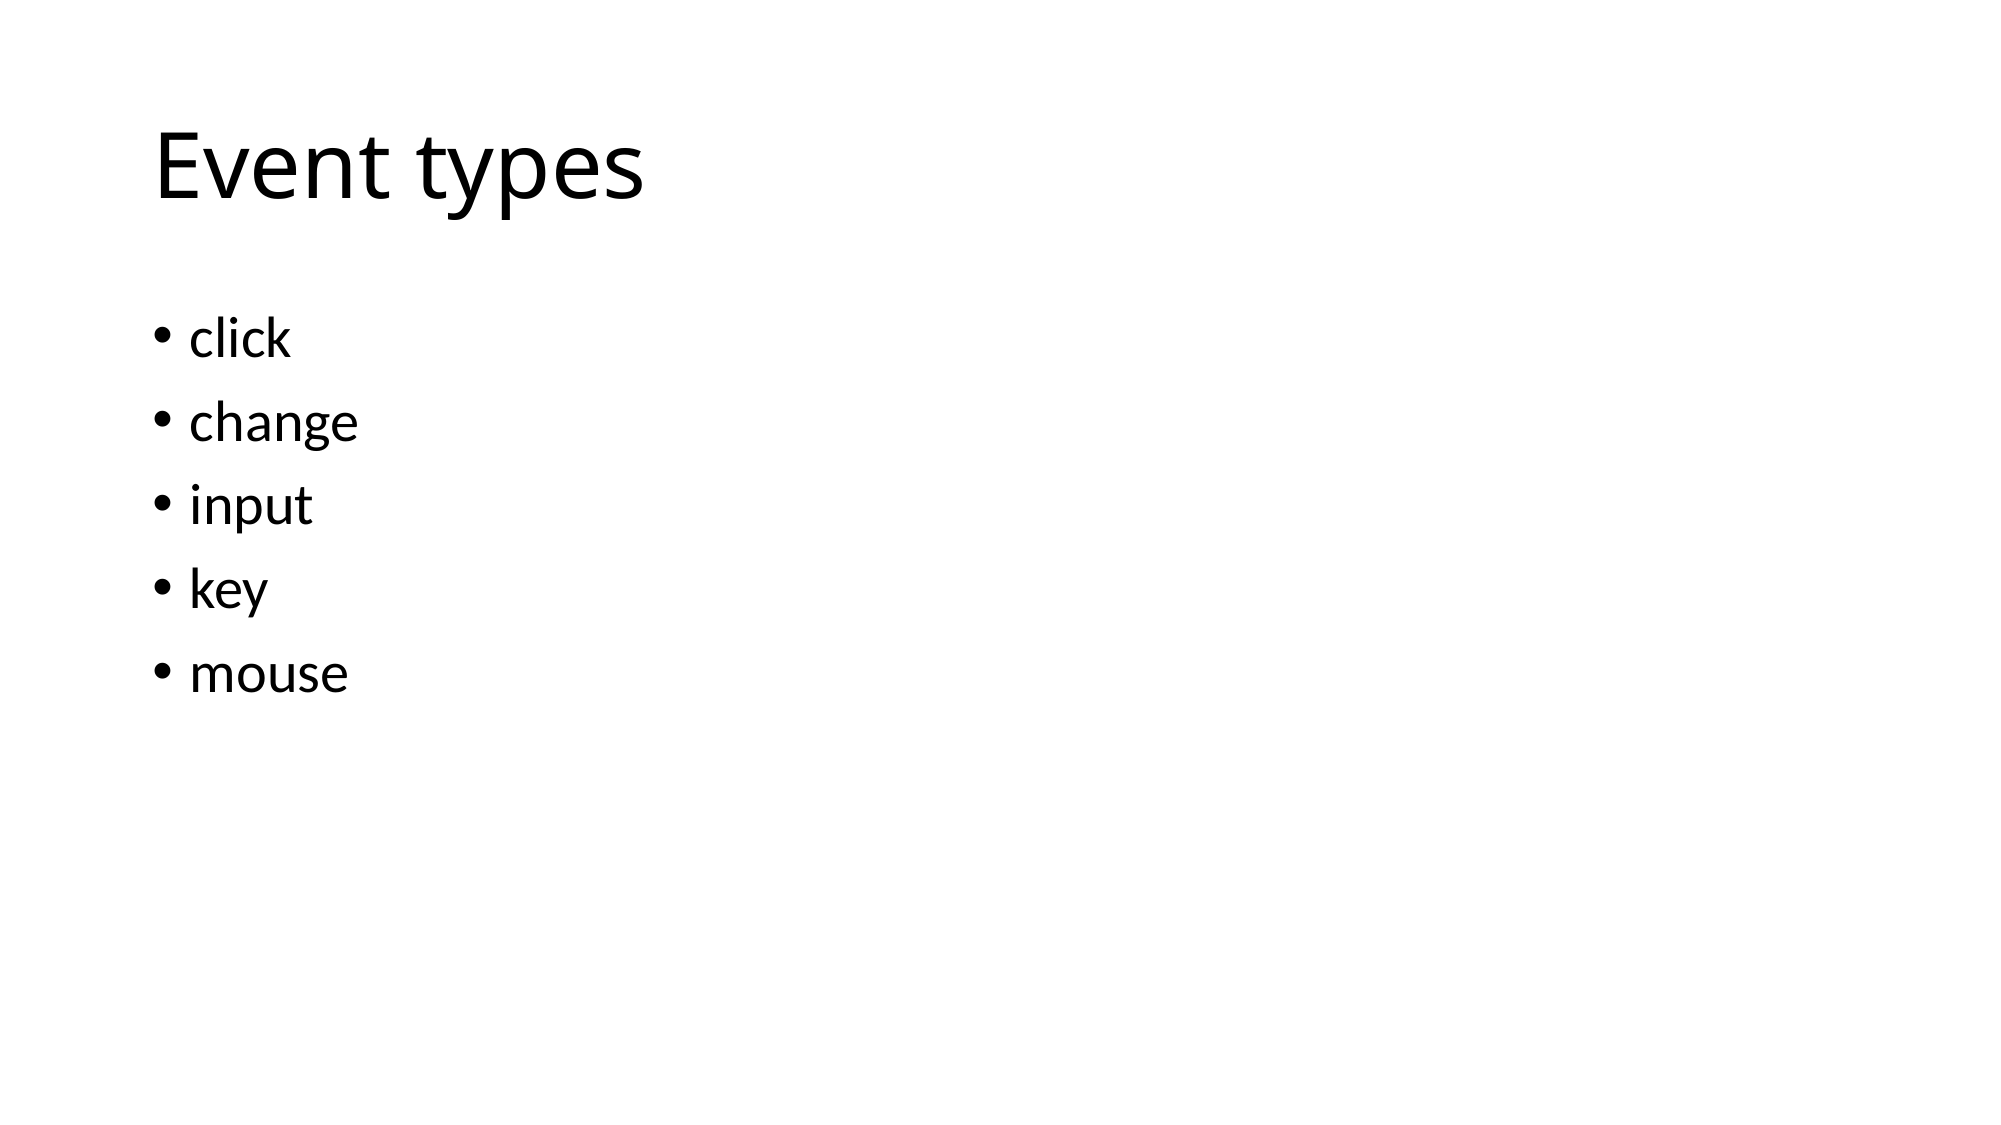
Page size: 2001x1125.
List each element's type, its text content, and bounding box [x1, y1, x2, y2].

list click change input key mouse [137, 299, 1863, 1014]
title Event types [137, 59, 1863, 278]
